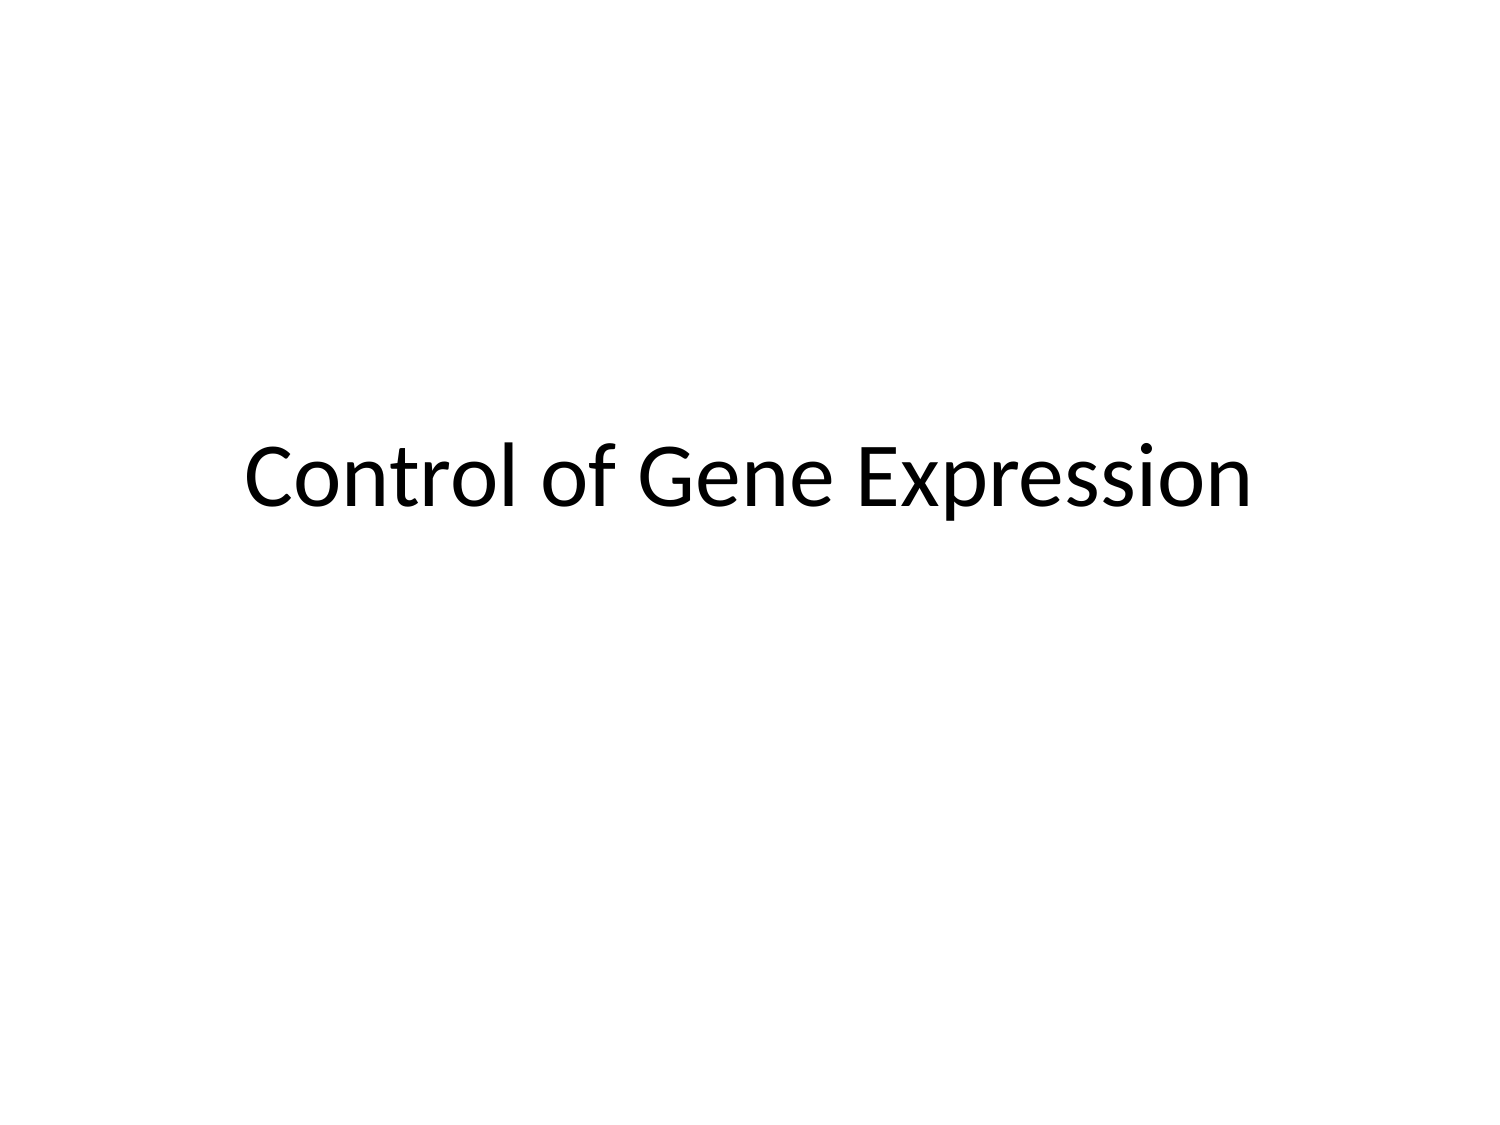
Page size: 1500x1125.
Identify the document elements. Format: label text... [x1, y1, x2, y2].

title Control of Gene Expression [112, 349, 1388, 591]
